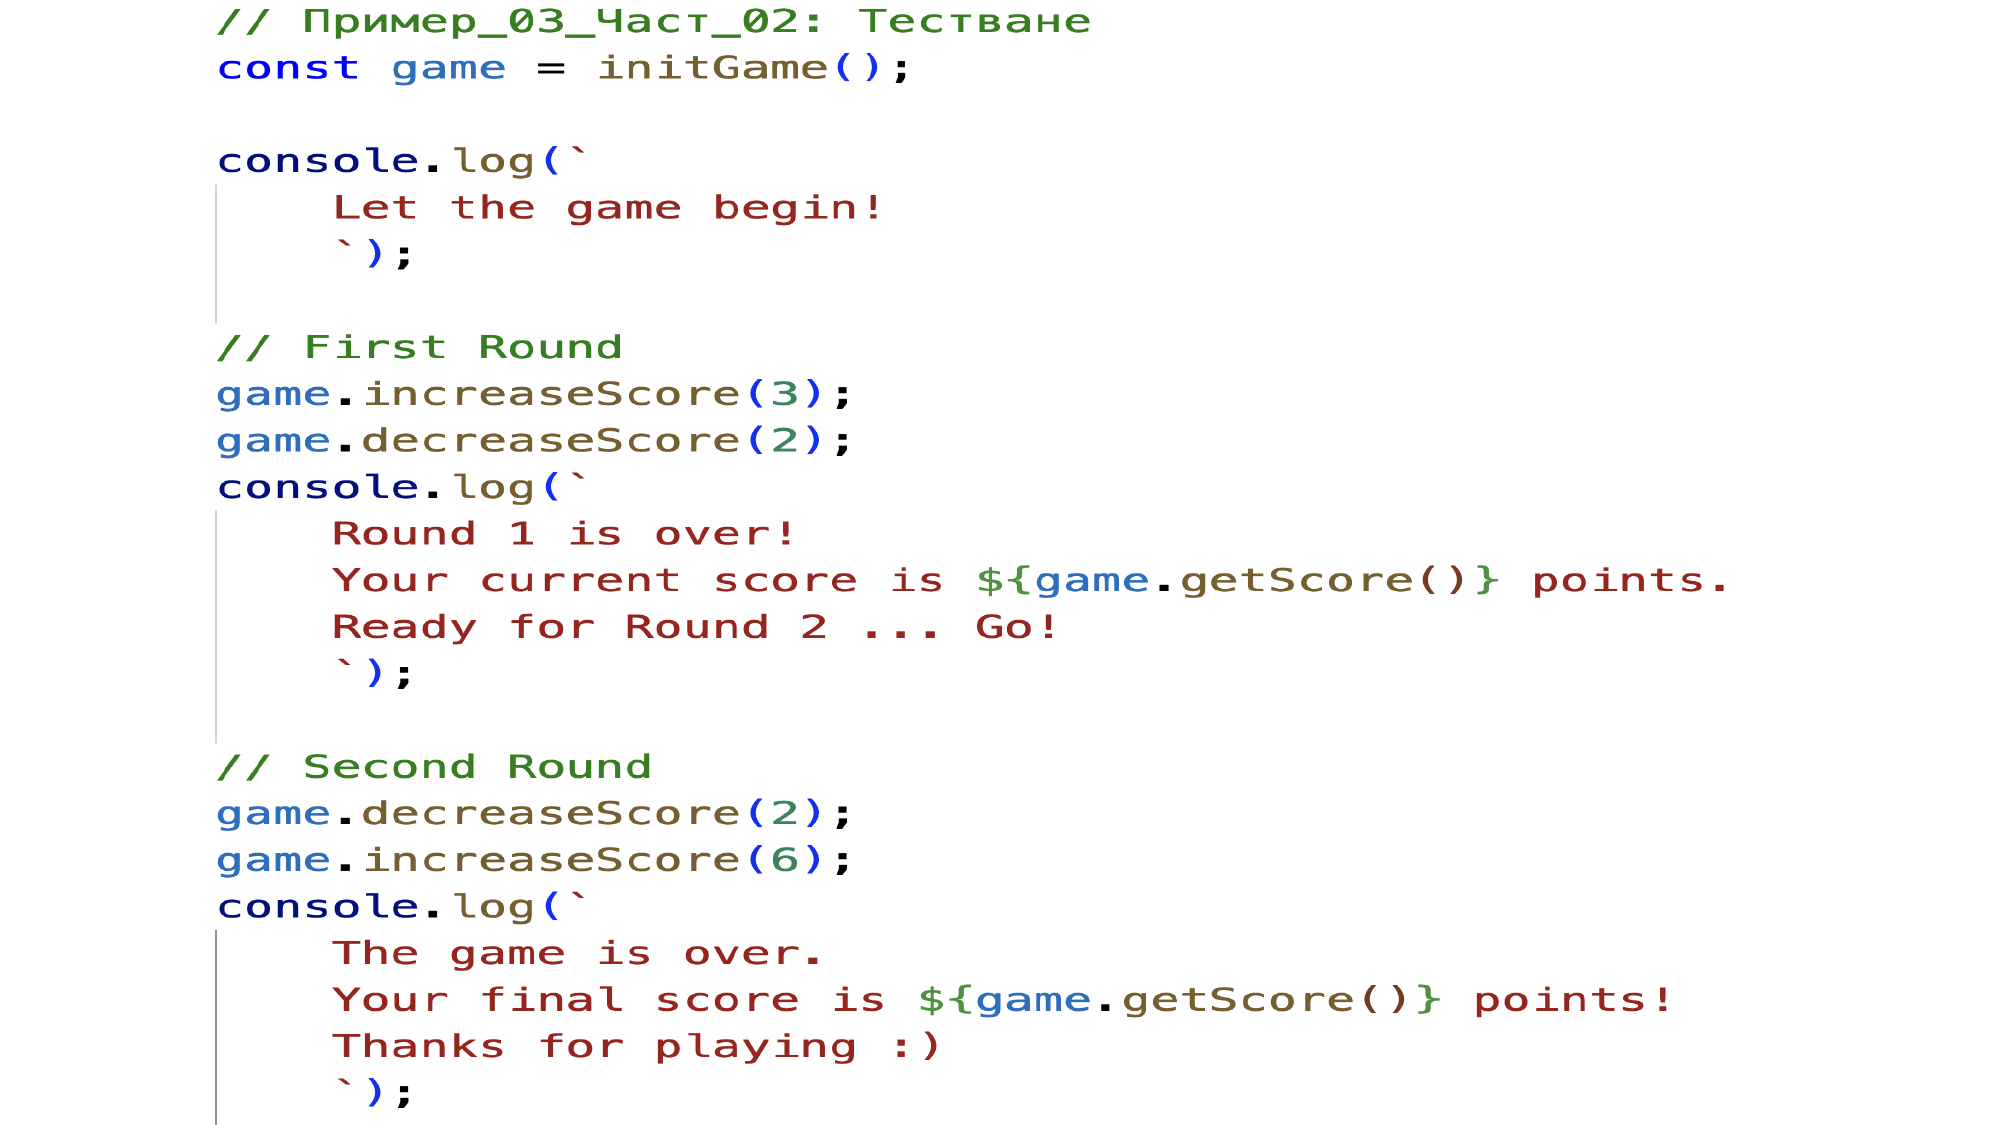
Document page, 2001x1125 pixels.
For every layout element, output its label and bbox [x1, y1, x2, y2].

picture [191, 0, 1753, 1125]
